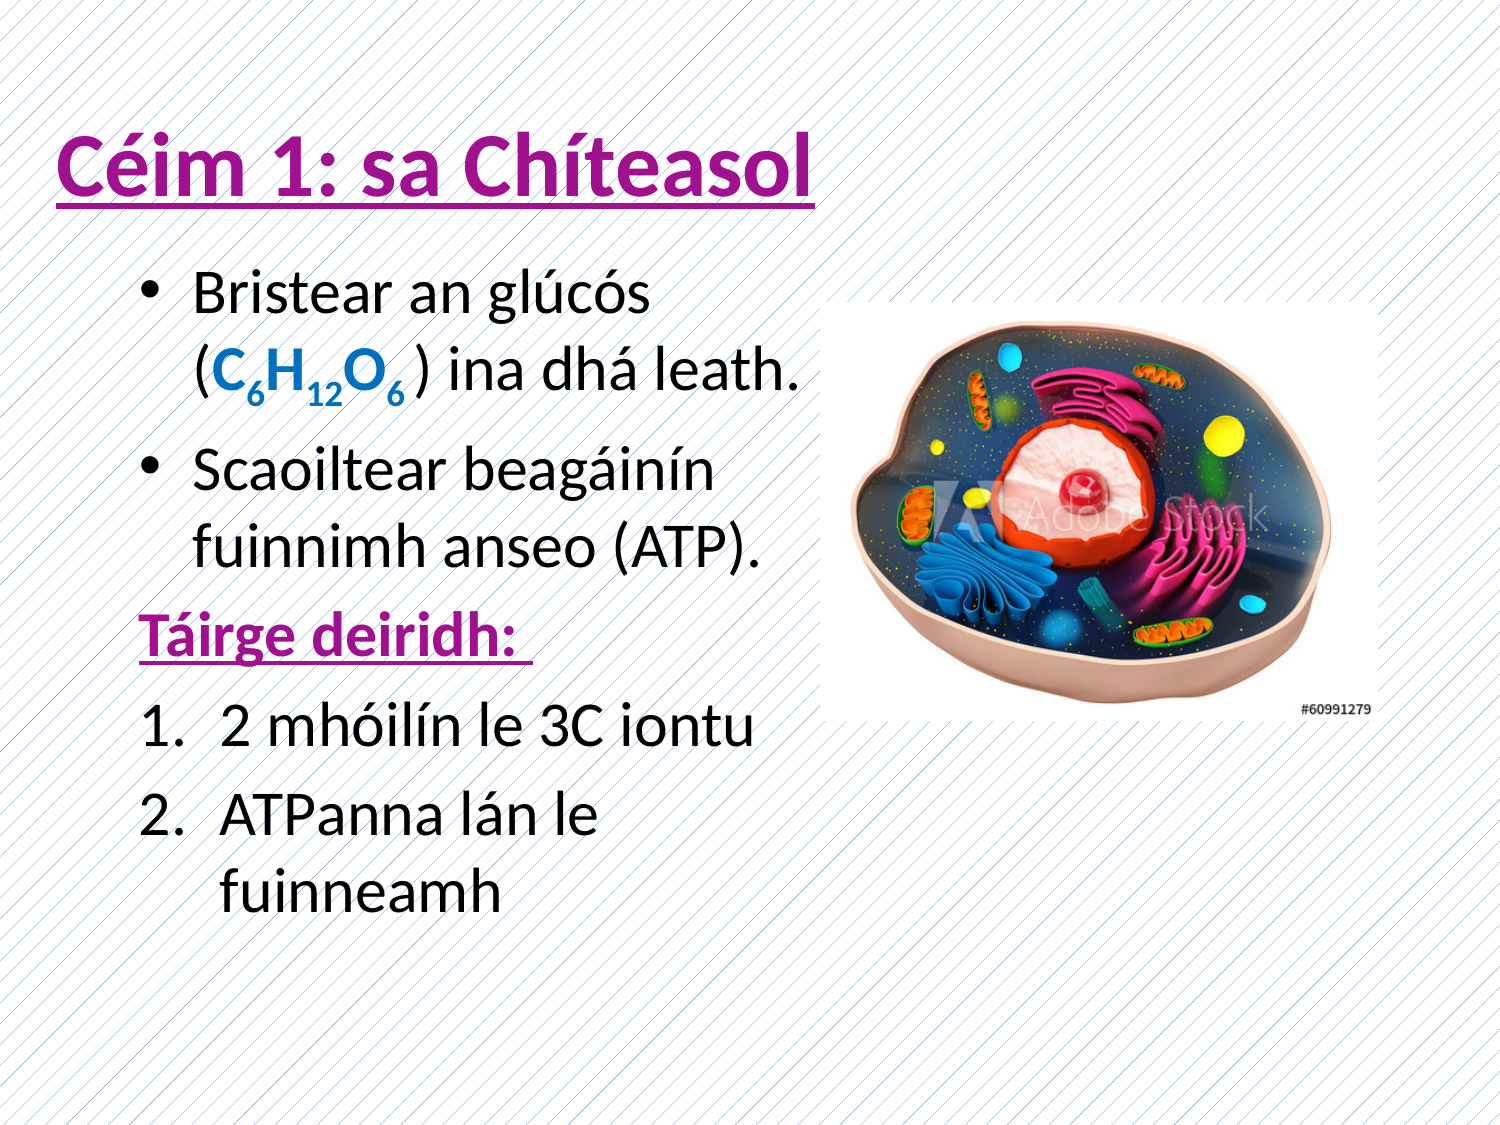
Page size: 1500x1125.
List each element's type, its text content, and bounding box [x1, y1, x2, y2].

list Bristear an glúcós (C6H12O6 ) ina dhá leath. Scaoiltear beagáinín fuinnimh anseo (ATP). Táirge deiridh: 2 mhóilín le 3C iontu ATPanna lán le fuinneamh [123, 242, 821, 985]
picture [820, 302, 1378, 721]
title Céim 1: sa Chíteasol [41, 66, 1392, 254]
